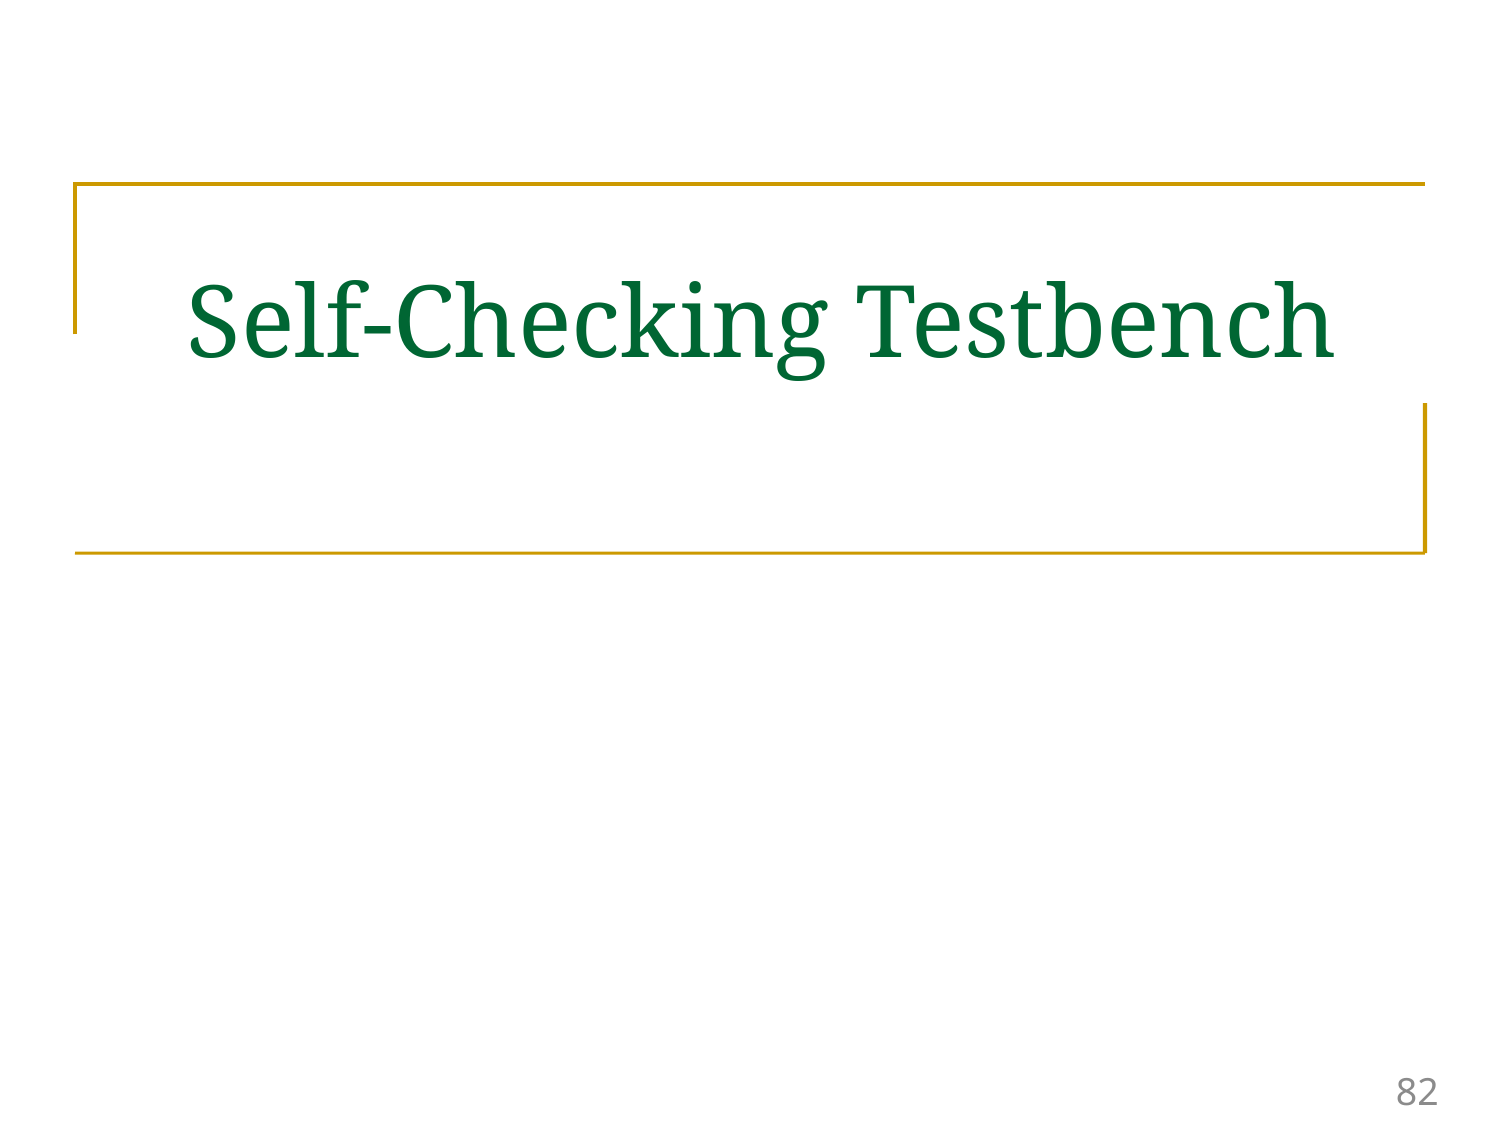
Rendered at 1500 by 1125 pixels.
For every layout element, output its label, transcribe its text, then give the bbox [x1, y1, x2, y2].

slide_number 82 [1116, 1063, 1454, 1124]
title Self-Checking Testbench [112, 249, 1413, 538]
